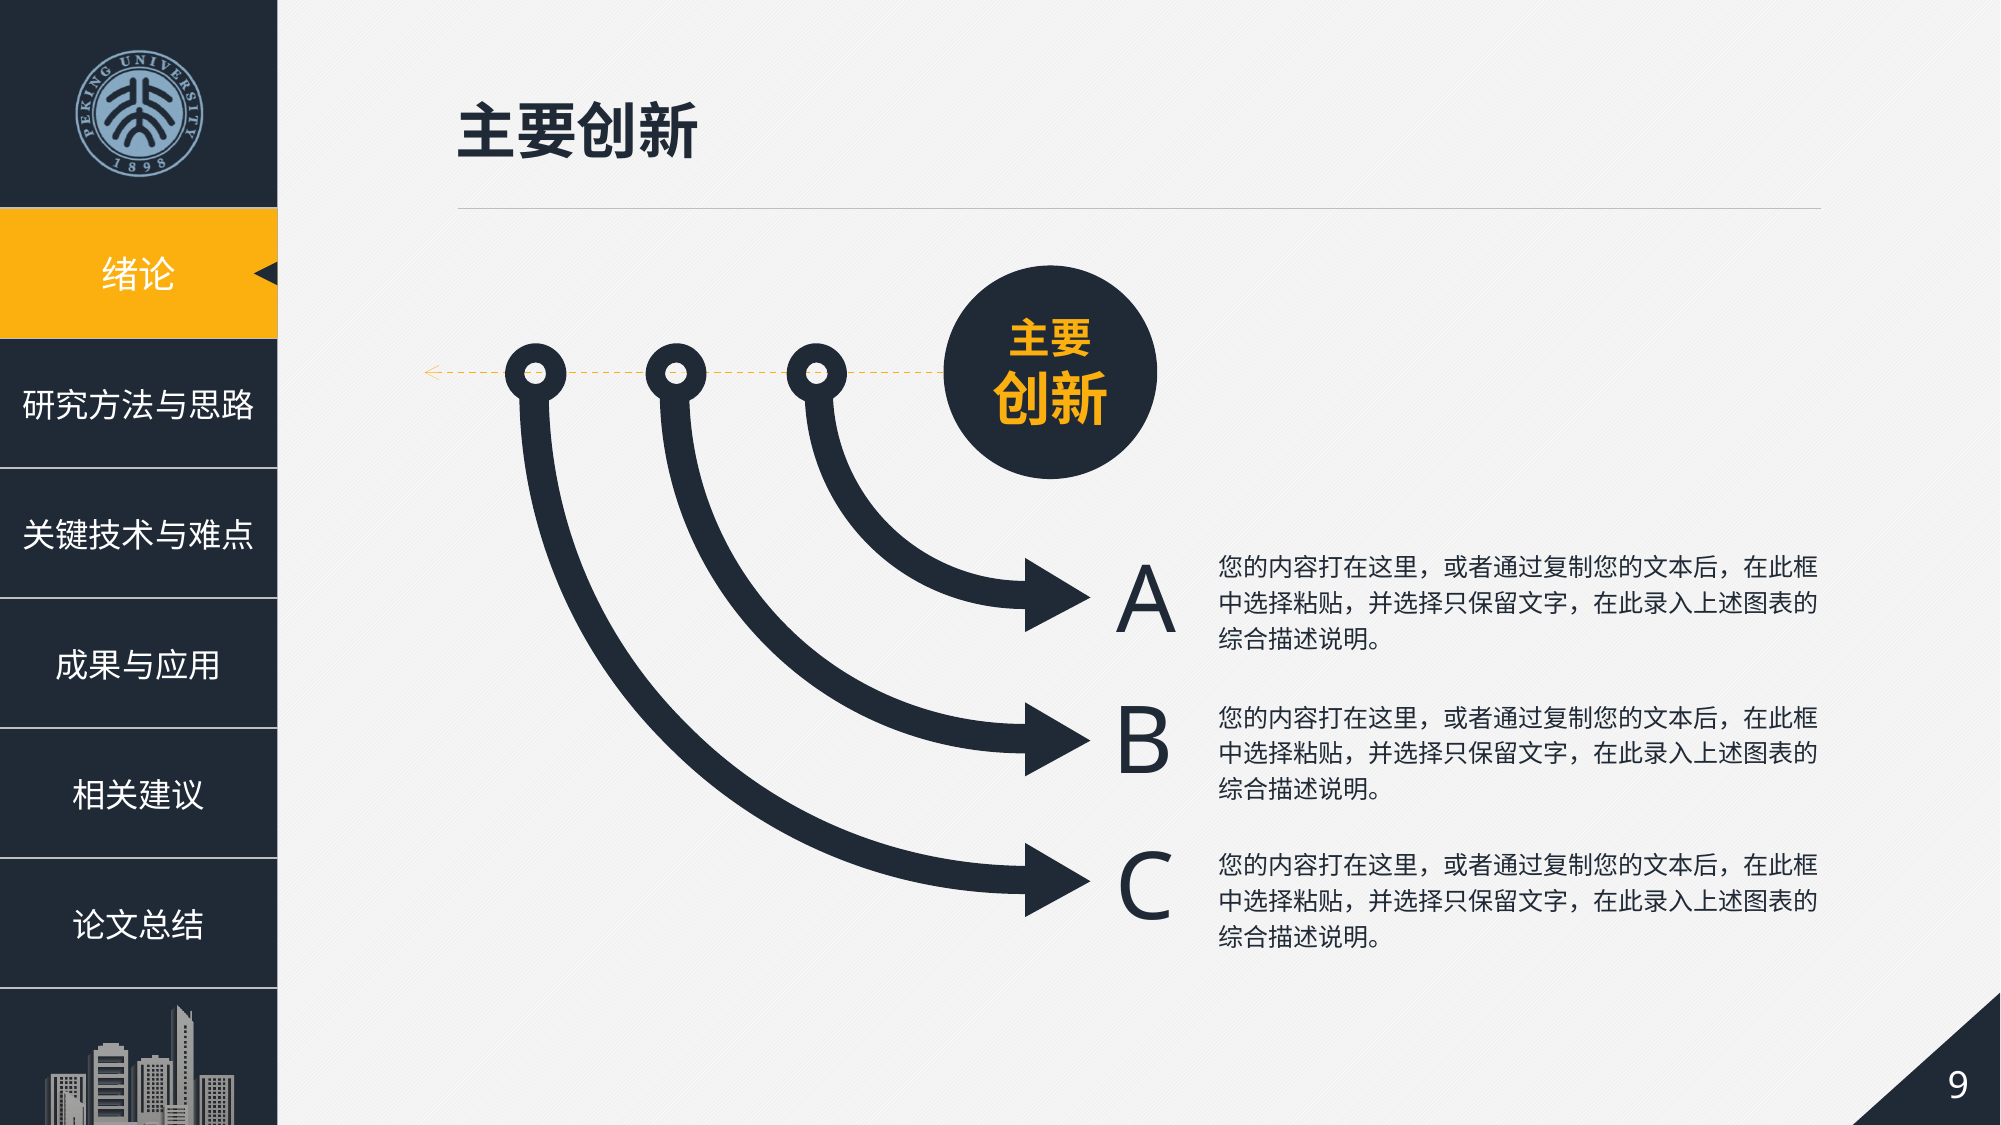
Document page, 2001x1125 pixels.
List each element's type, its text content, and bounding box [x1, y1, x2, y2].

text_box [659, 389, 1091, 777]
text_box 主要创新 [439, 84, 715, 173]
text_box [424, 365, 443, 380]
text_box [786, 343, 847, 401]
text_box [505, 343, 567, 401]
text_box 您的内容打在这里，或者通过复制您的文本后，在此框中选择粘贴，并选择只保留文字，在此录入上述图表的综合描述说明。 [1206, 689, 1843, 810]
picture [16, 1004, 260, 1125]
text_box C [1102, 819, 1187, 945]
text_box 主要 创新 [943, 265, 1158, 480]
text_box A [1103, 532, 1189, 657]
text_box [519, 389, 1091, 918]
text_box B [1099, 673, 1186, 799]
text_box 您的内容打在这里，或者通过复制您的文本后，在此框中选择粘贴，并选择只保留文字，在此录入上述图表的综合描述说明。 [1206, 837, 1843, 958]
text_box 您的内容打在这里，或者通过复制您的文本后，在此框中选择粘贴，并选择只保留文字，在此录入上述图表的综合描述说明。 [1206, 539, 1843, 660]
text_box [804, 389, 1091, 633]
text_box [645, 343, 707, 401]
